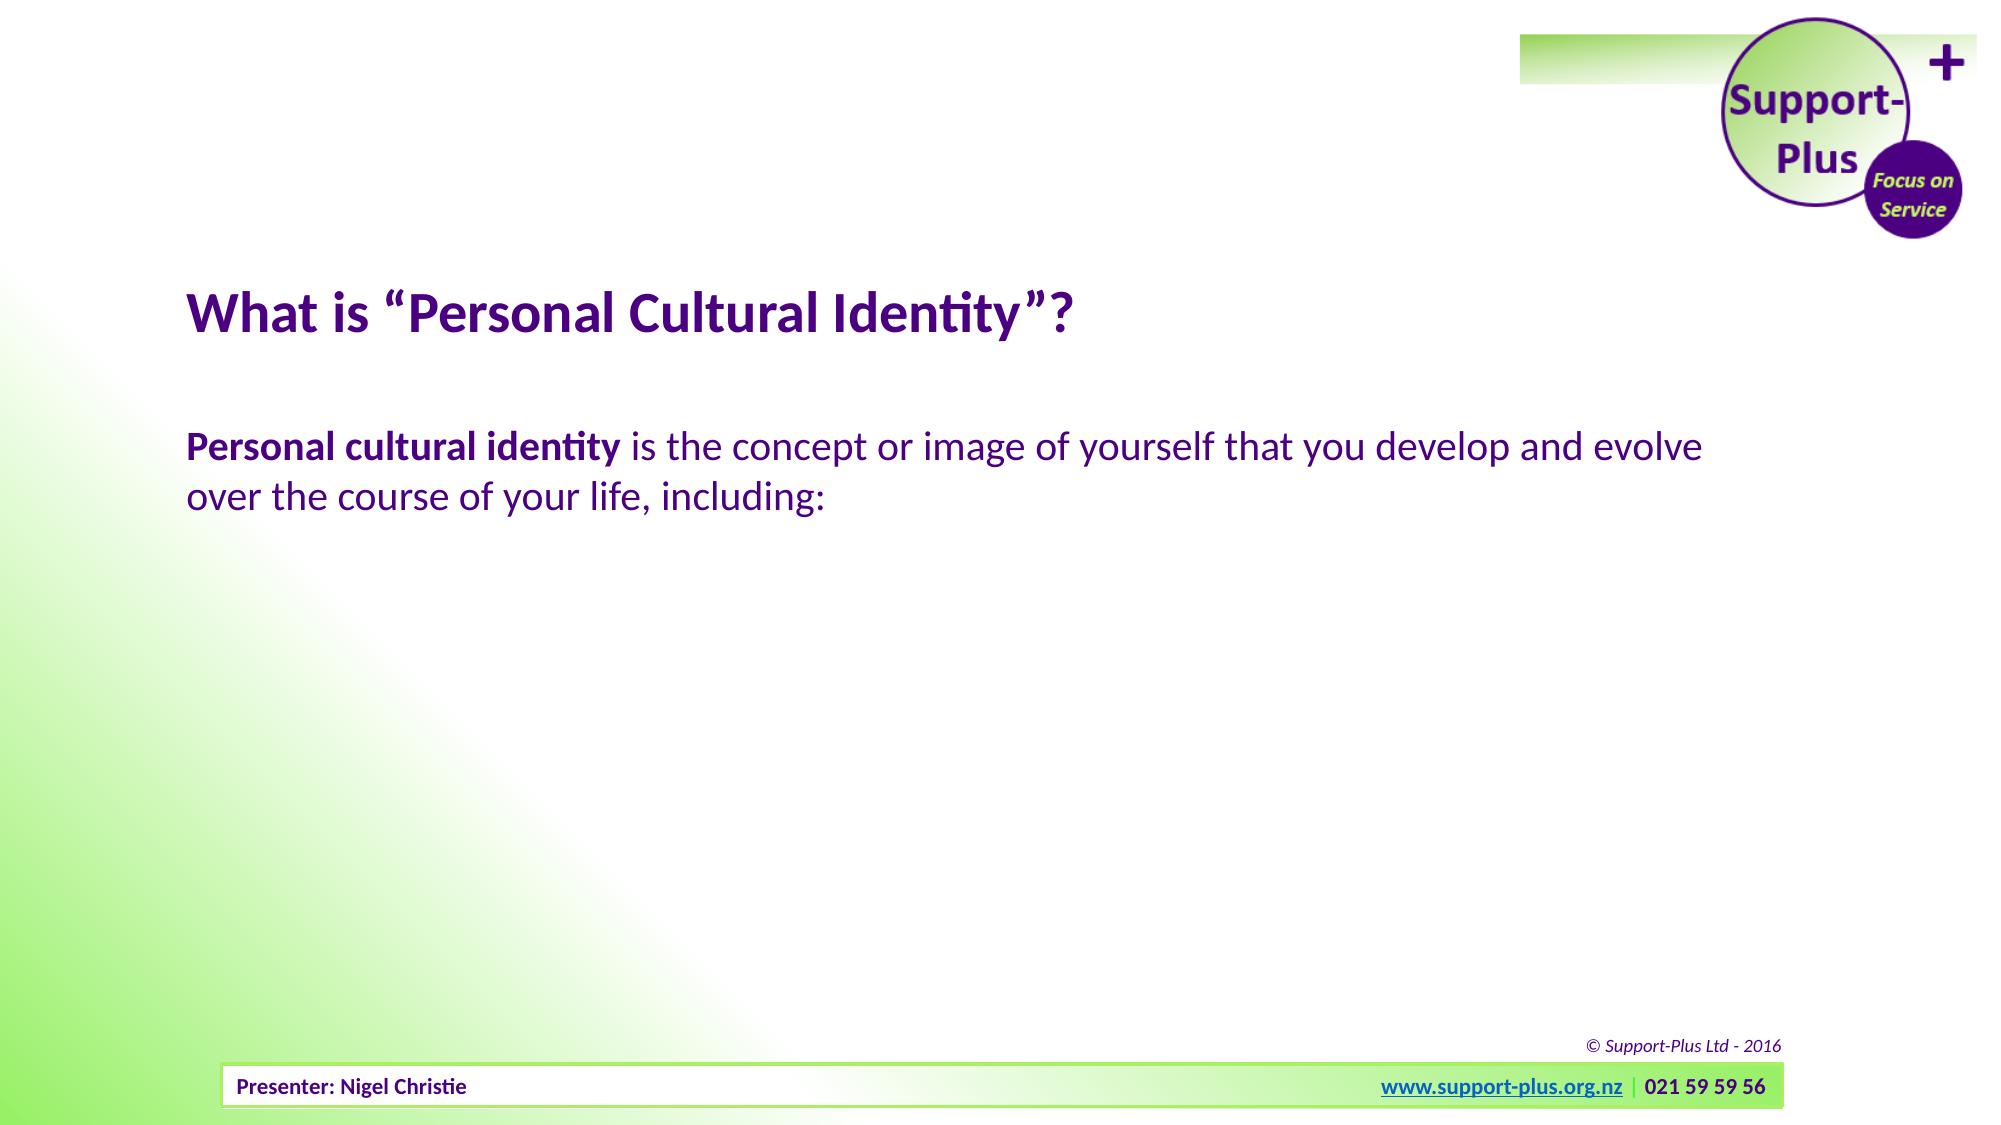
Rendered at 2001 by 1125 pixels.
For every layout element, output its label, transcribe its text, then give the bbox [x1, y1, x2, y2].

text_box Presenter: Nigel Christie www.support-plus.org.nz | 021 59 59 56 [221, 1063, 1783, 1107]
text_box © Support-Plus Ltd - 2016 [1570, 1026, 1819, 1064]
text_box What is “Personal Cultural Identity”? Personal cultural identity is the concept or image of yourself that you develop and evolve over the course of your life, including: [171, 266, 1800, 527]
picture [1514, 15, 1983, 246]
